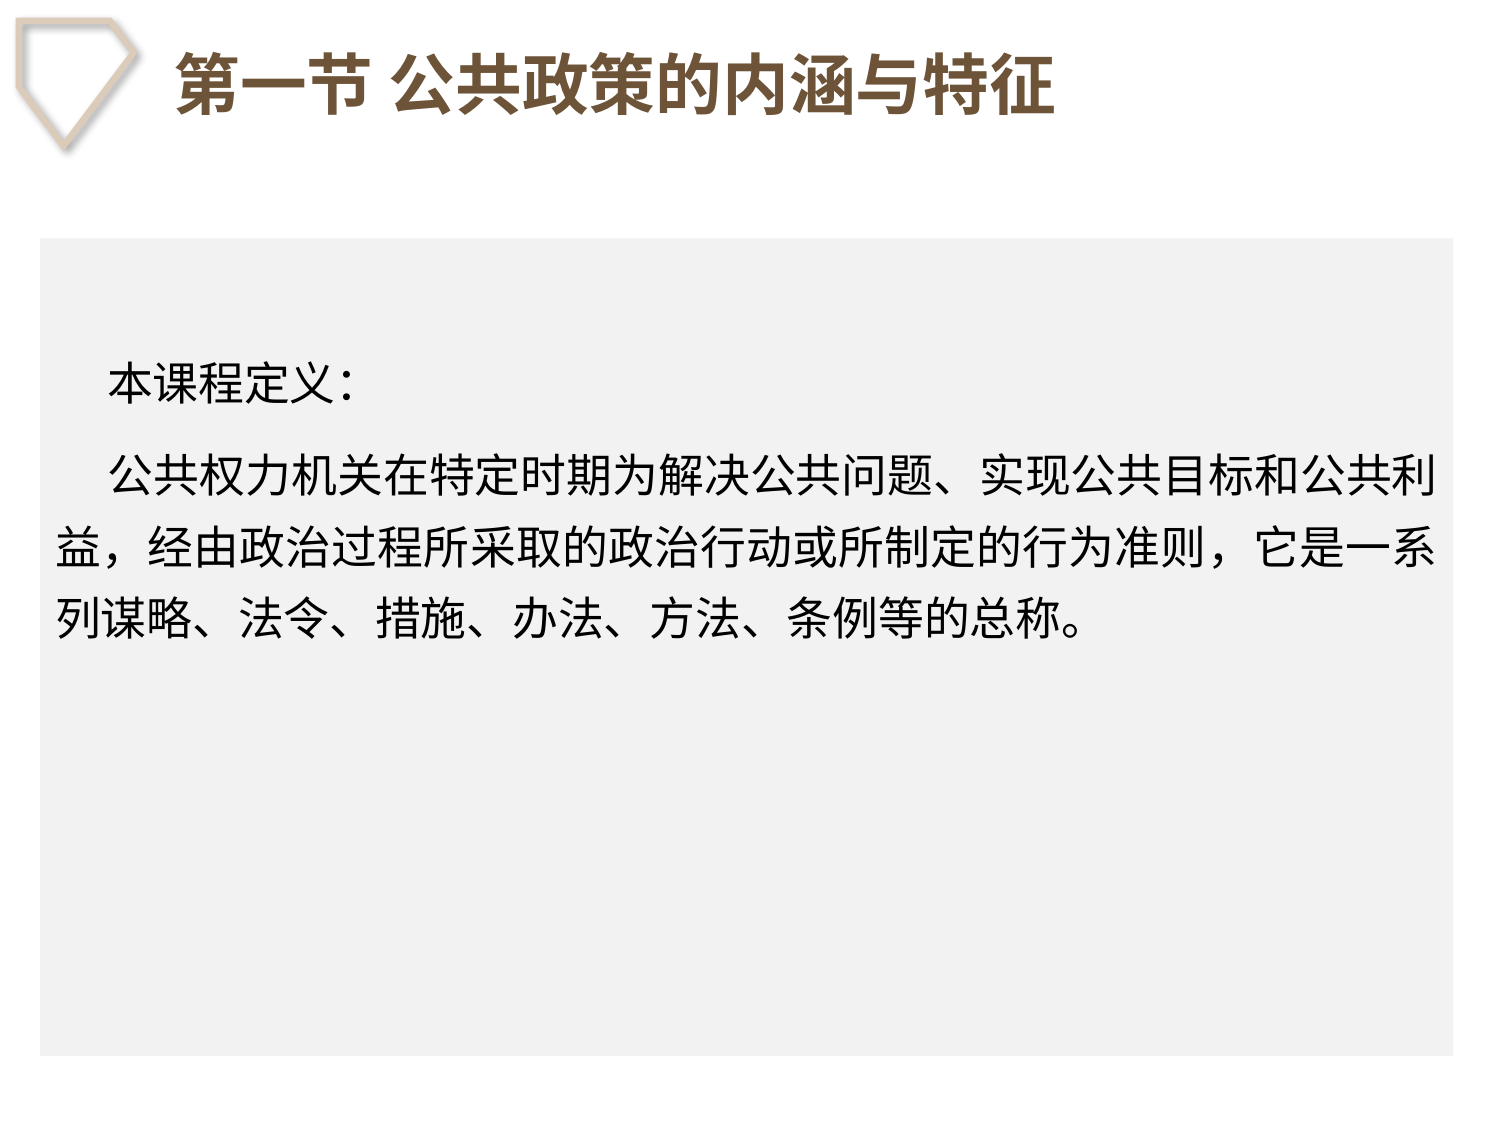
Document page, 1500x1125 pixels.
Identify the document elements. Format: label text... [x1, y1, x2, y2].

title 第一节 公共政策的内涵与特征 [158, 18, 1456, 159]
list 本课程定义： 公共权力机关在特定时期为解决公共问题、实现公共目标和公共利益，经由政治过程所采取的政治行动或所制定的行为准则，它是一系列谋略、法令、措施、办法、方法、条例等的总称。 [40, 238, 1454, 1057]
